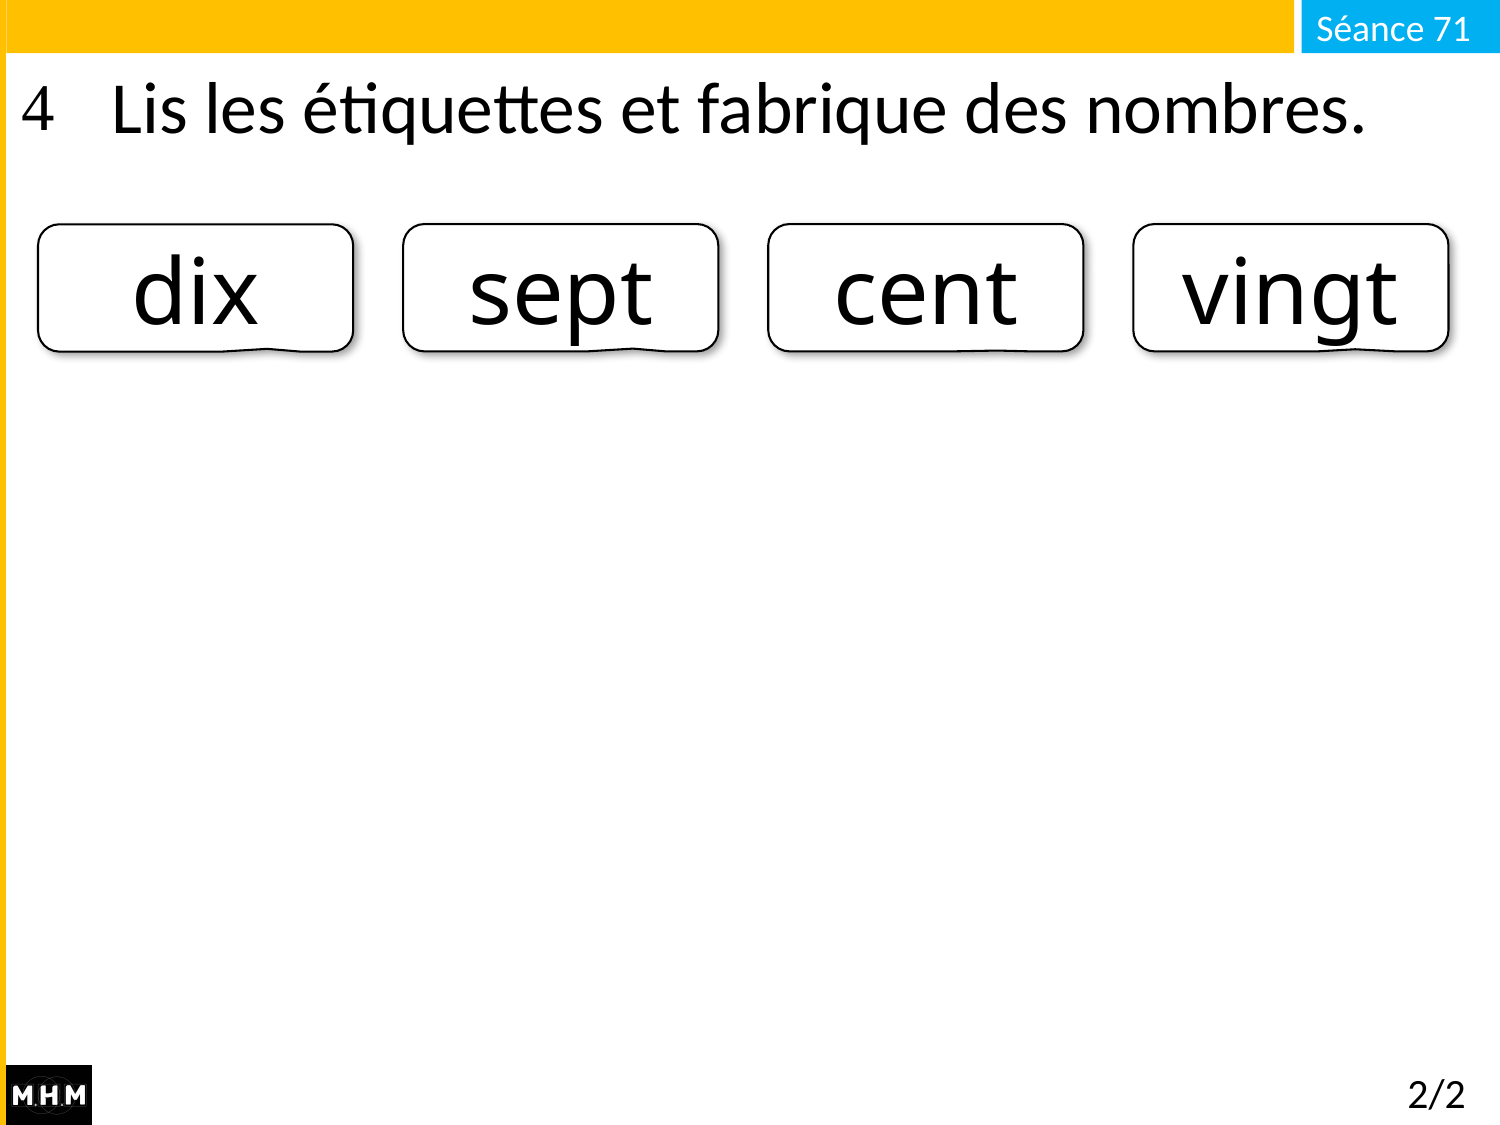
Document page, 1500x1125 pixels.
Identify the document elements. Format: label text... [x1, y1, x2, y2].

text_box cent [767, 223, 1085, 353]
list 2/2 [1373, 1064, 1500, 1125]
text_box vingt [1132, 223, 1450, 353]
text_box dix [36, 223, 355, 353]
picture [6, 1065, 92, 1125]
title Lis les étiquettes et fabrique des nombres. [96, 60, 1391, 160]
text_box sept [402, 223, 720, 353]
